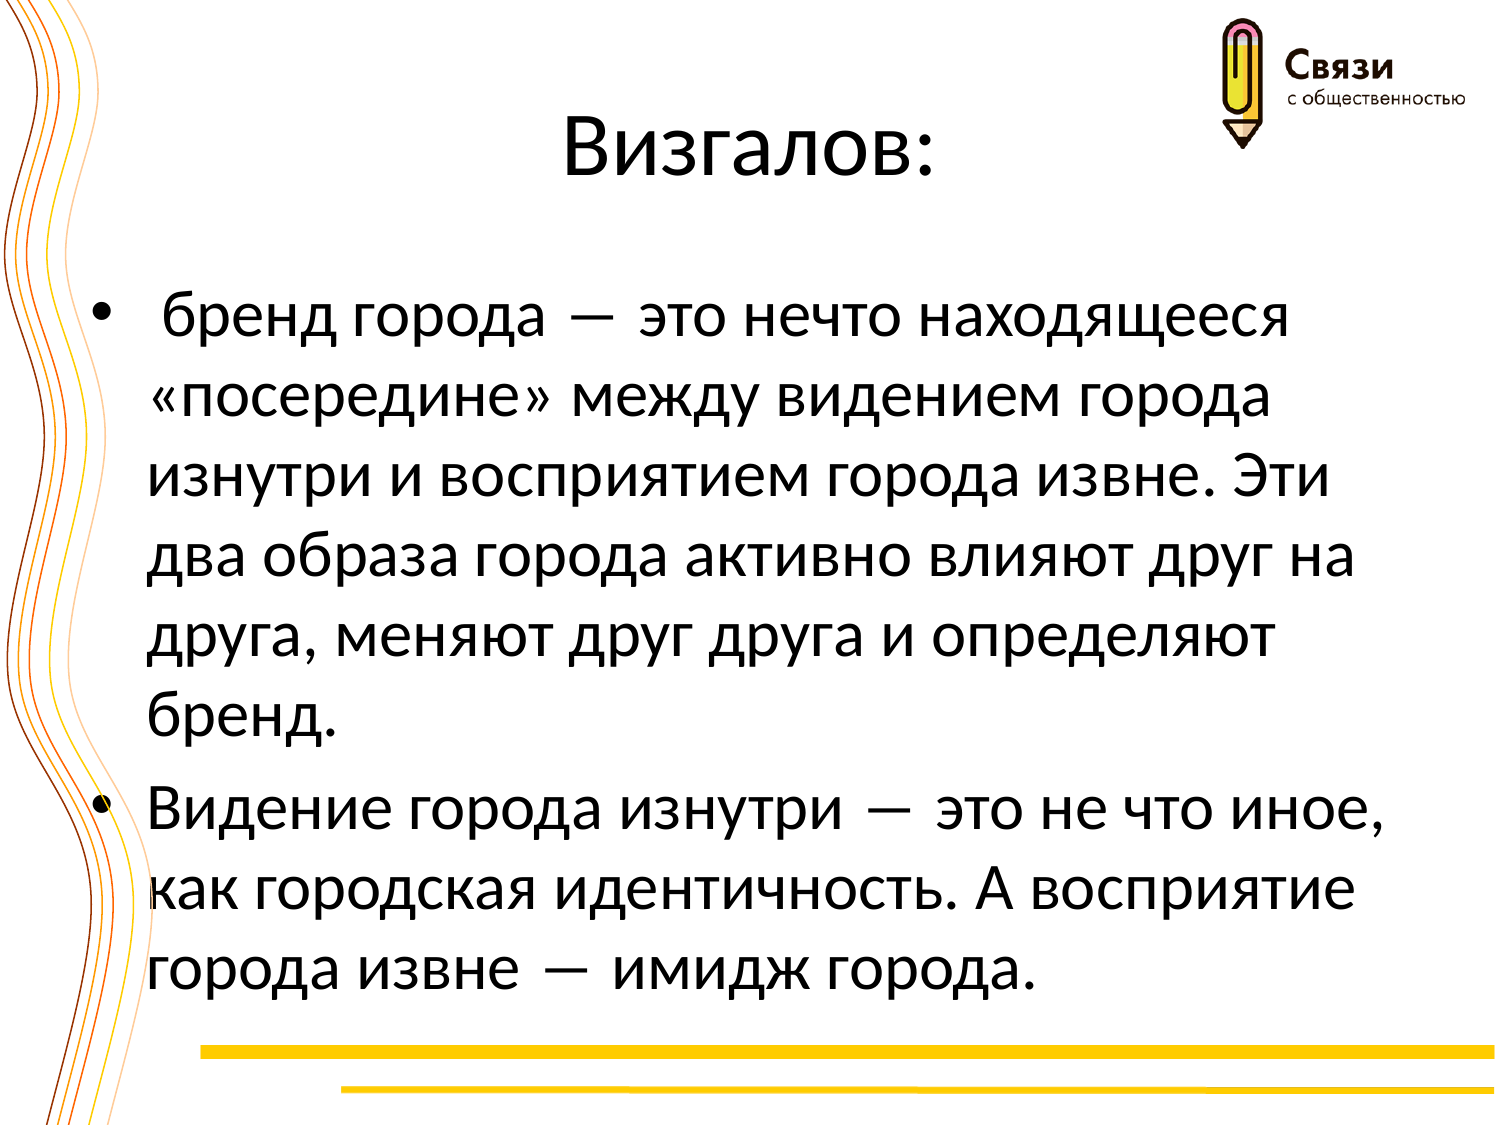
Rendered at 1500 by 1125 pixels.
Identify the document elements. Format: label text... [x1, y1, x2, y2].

picture [339, 1086, 1495, 1095]
title Визгалов: [213, 45, 1425, 233]
list бренд города ― это нечто находящееся «посередине» между видением города изнутри и восприятием города извне. Эти два образа города активно влияют друг на друга, меняют друг друга и определяют бренд. Видение города изнутри ― это не что иное, как городская идентичность. А восприятие города извне ― имидж города. [213, 262, 1425, 1005]
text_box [4, 0, 207, 1125]
picture [1222, 18, 1472, 150]
picture [199, 1045, 1495, 1059]
